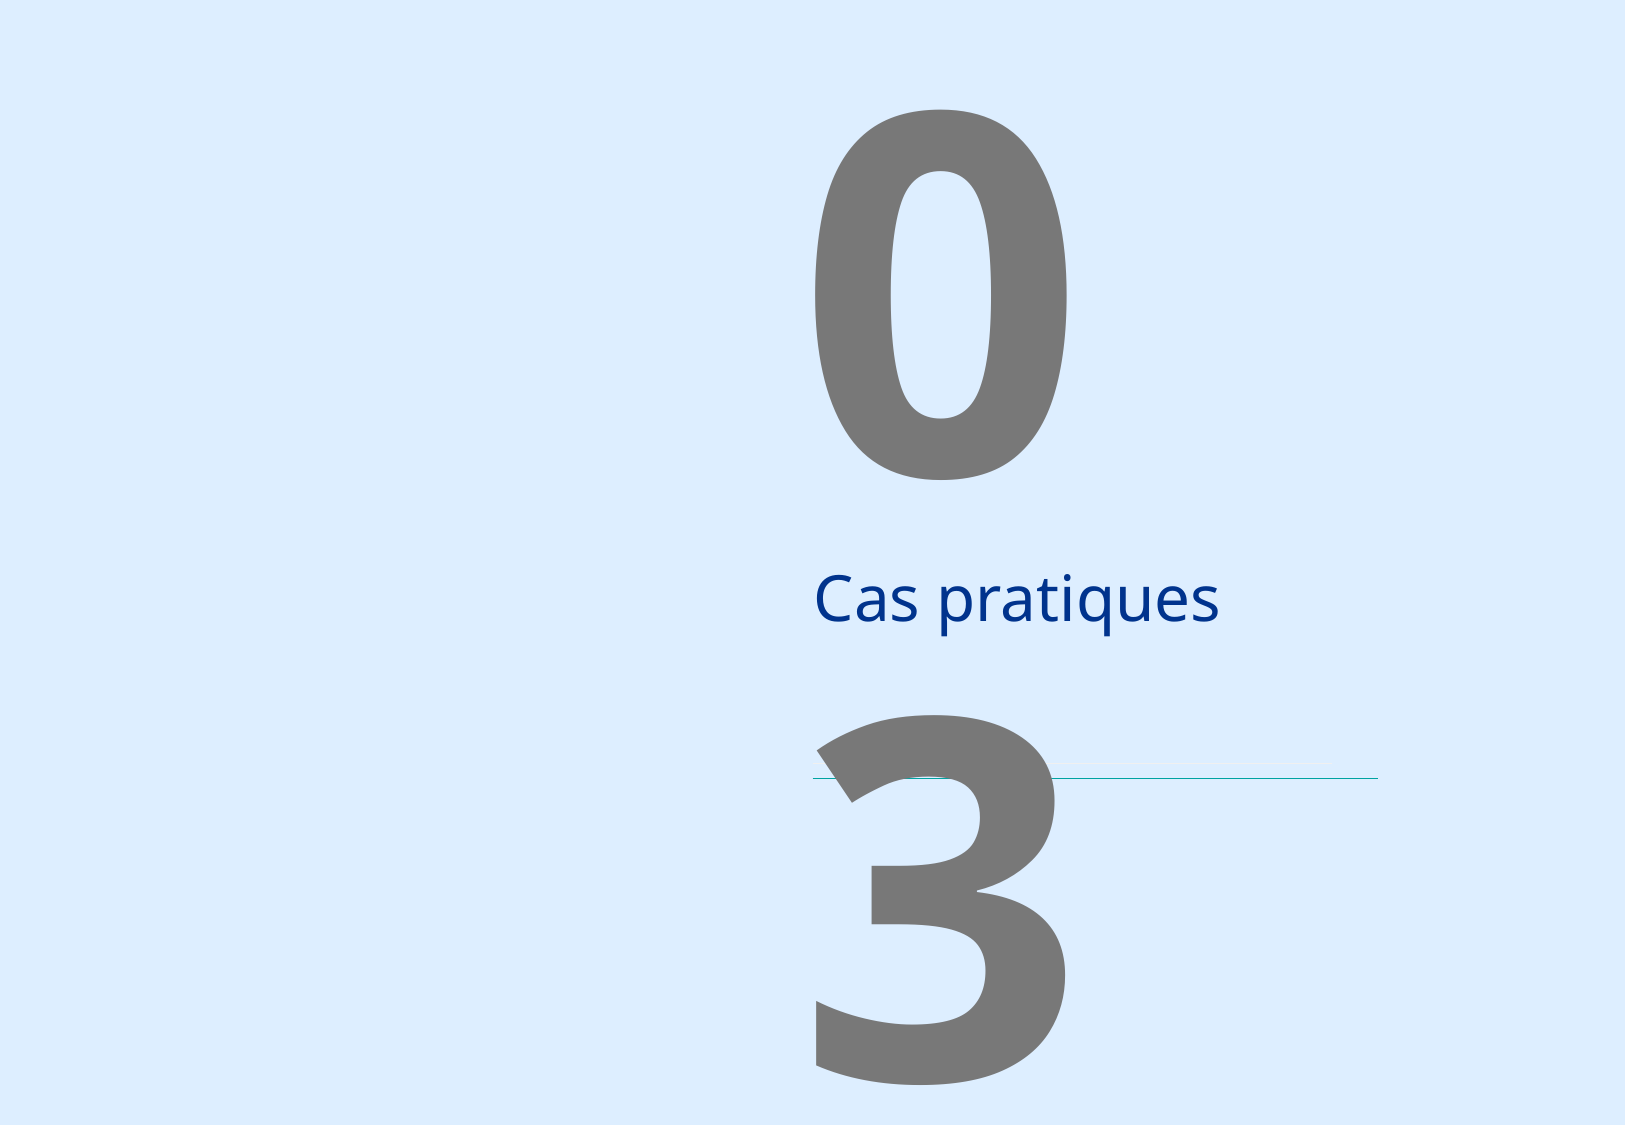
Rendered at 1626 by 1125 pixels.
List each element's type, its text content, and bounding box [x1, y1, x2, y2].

list 03 [797, 0, 1203, 141]
title Cas pratiques [813, 578, 1332, 630]
